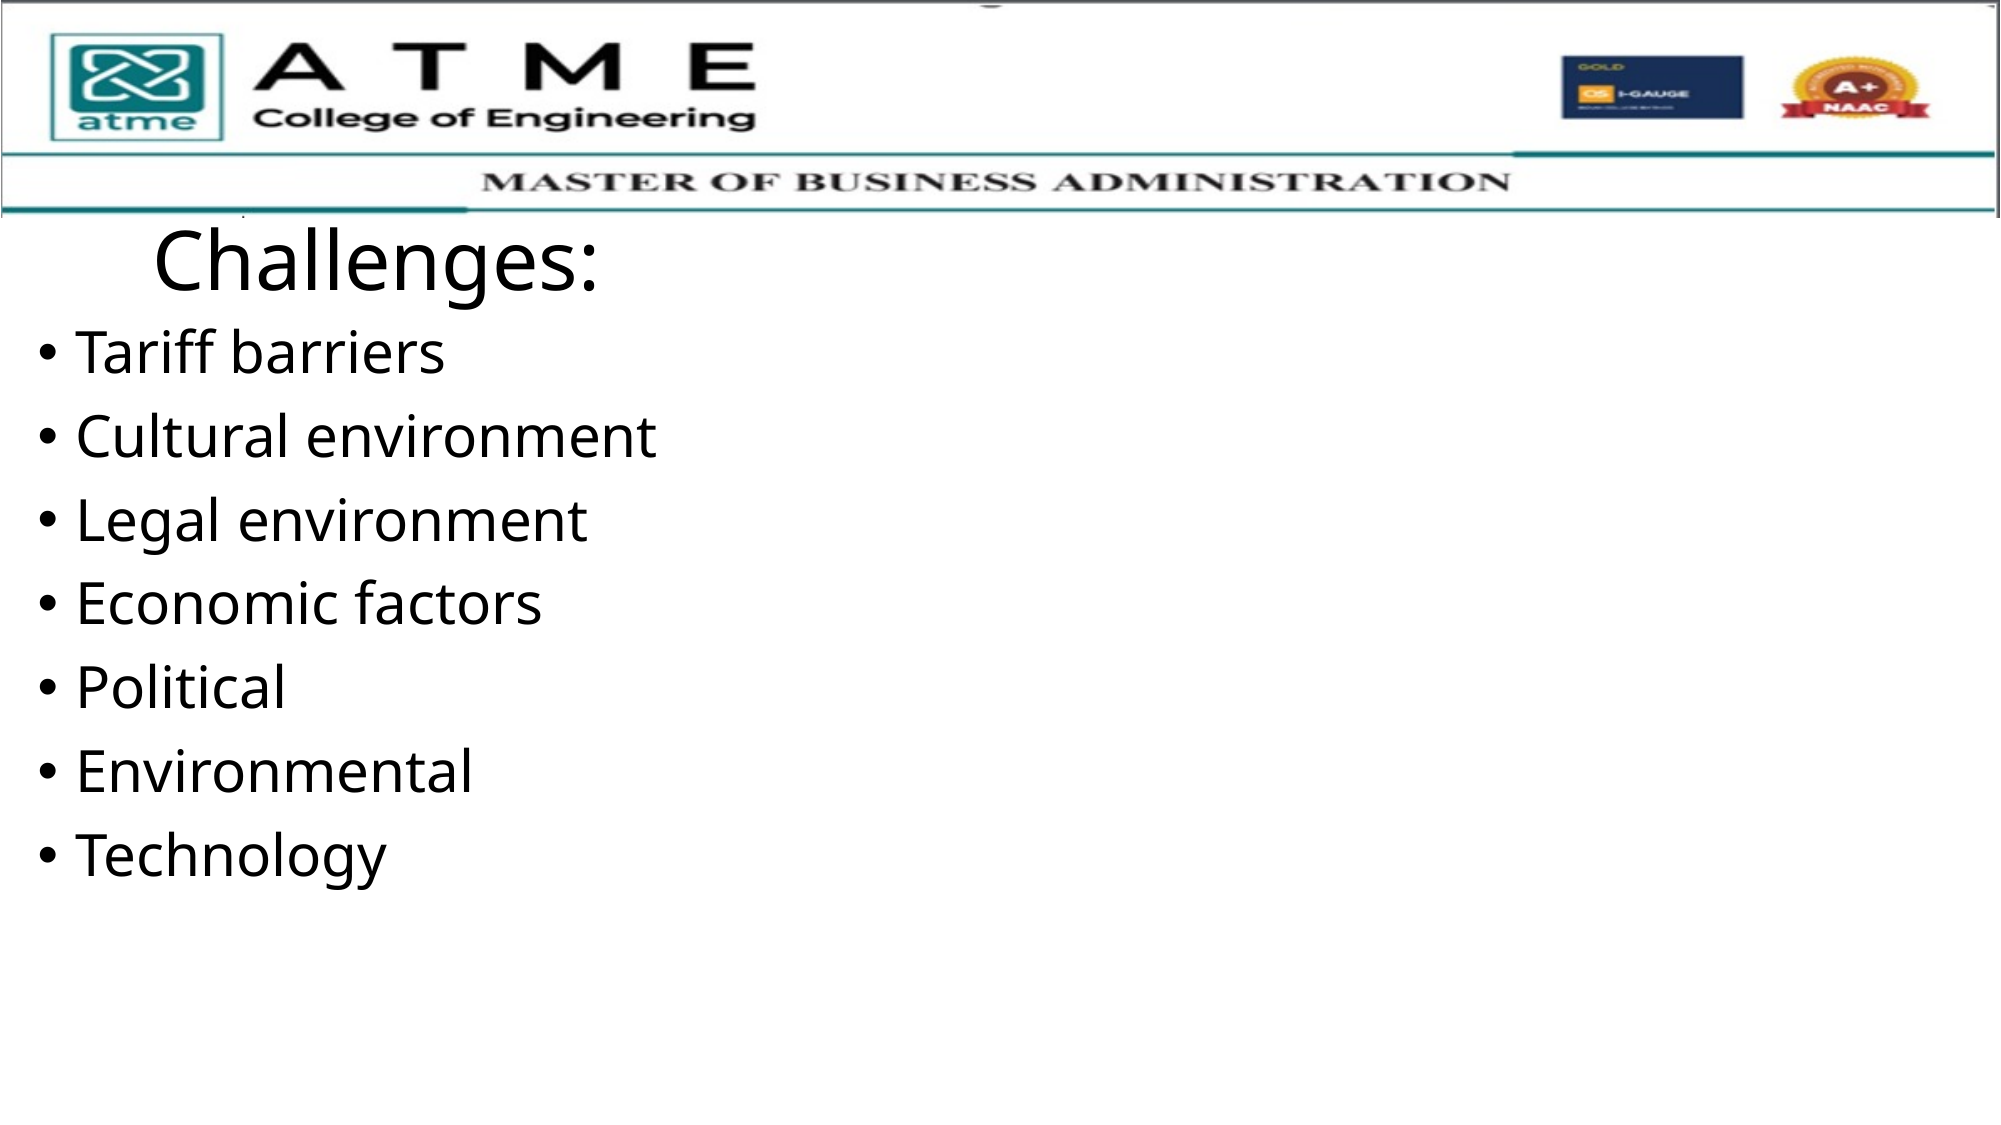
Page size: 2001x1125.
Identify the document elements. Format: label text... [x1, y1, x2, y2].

list Tariff barriers Cultural environment Legal environment Economic factors Political Environmental Technology [22, 315, 1985, 1096]
title Challenges: [137, 211, 1863, 315]
picture [1, 0, 2000, 218]
